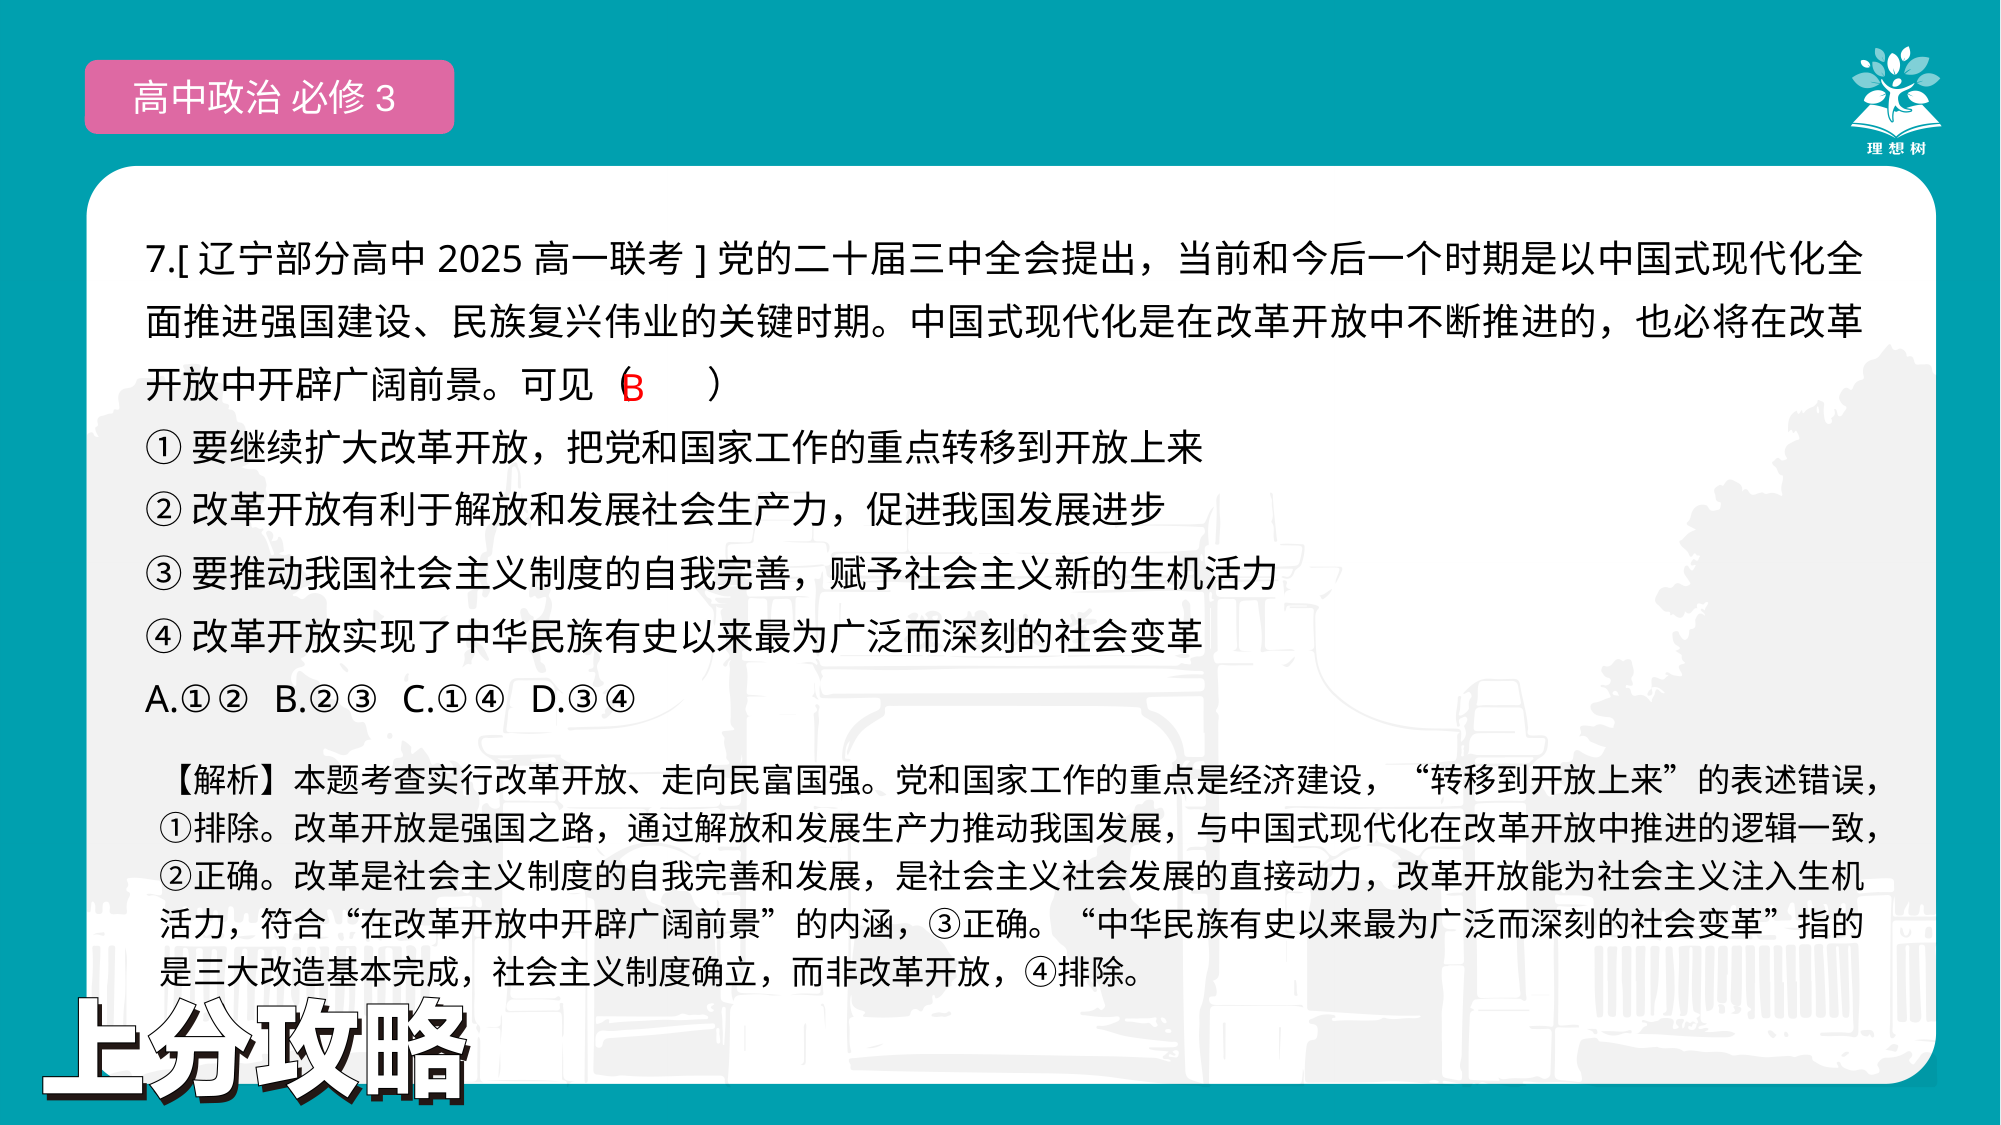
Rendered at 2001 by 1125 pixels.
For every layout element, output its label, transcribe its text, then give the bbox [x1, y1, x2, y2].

text_box B [596, 334, 713, 417]
text_box 7.[辽宁部分高中2025高一联考]党的二十届三中全会提出，当前和今后一个时期是以中国式现代化全面推进强国建设、民族复兴伟业的关键时期。中国式现代化是在改革开放中不断推进的，也必将在改革开放中开辟广阔前景。可见（ ） ①要继续扩大改革开放，把党和国家工作的重点转移到开放上来 ②改革开放有利于解放和发展社会生产力，促进我国发展进步 ③要推动我国社会主义制度的自我完善，赋予社会主义新的生机活力 ④改革开放实现了中华民族有史以来最为广泛而深刻的社会变革 A.①② B.②③ C.①④ D.③④ [130, 209, 1880, 728]
text_box 【解析】本题考查实行改革开放、走向民富国强。党和国家工作的重点是经济建设，“转移到开放上来”的表述错误，①排除。改革开放是强国之路，通过解放和发展生产力推动我国发展，与中国式现代化在改革开放中推进的逻辑一致，②正确。改革是社会主义制度的自我完善和发展，是社会主义社会发展的直接动力，改革开放能为社会主义注入生机活力，符合“在改革开放中开辟广阔前景”的内涵，③正确。“中华民族有史以来最为广泛而深刻的社会变革”指的是三大改造基本完成，社会主义制度确立，而非改革开放，④排除。 [145, 743, 1880, 999]
picture [0, 0, 2001, 1125]
text_box 高中政治 必修3 [83, 58, 456, 135]
